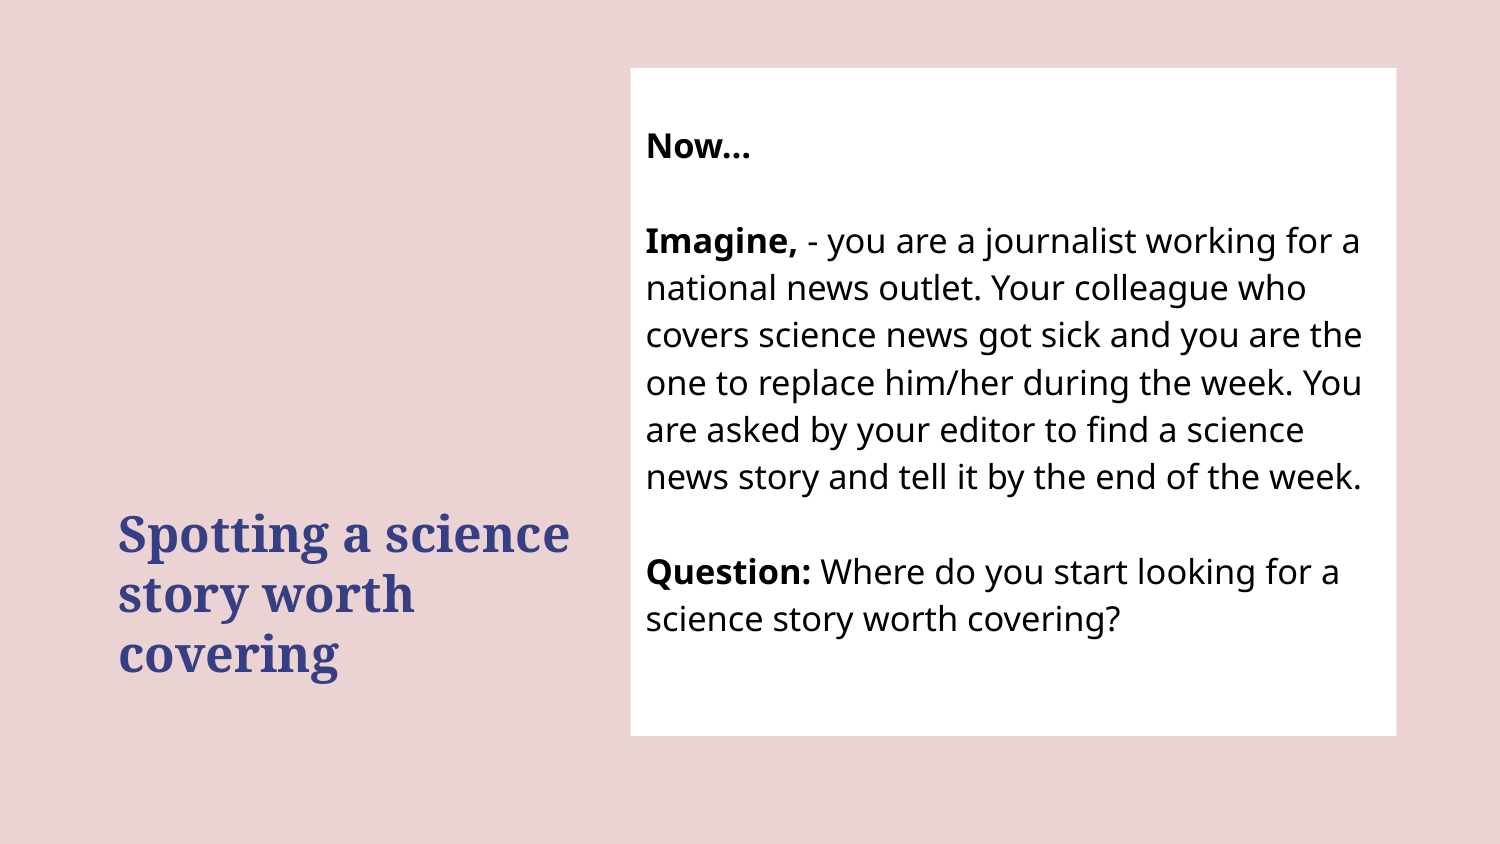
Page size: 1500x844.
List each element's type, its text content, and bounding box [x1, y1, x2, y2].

list Now… Imagine, - you are a journalist working for a national news outlet. Your colleague who covers science news got sick and you are the one to replace him/her during the week. You are asked by your editor to find a science news story and tell it by the end of the week. Question: Where do you start looking for a science story worth covering? [630, 67, 1397, 737]
title Spotting a science story worth covering [103, 67, 613, 711]
